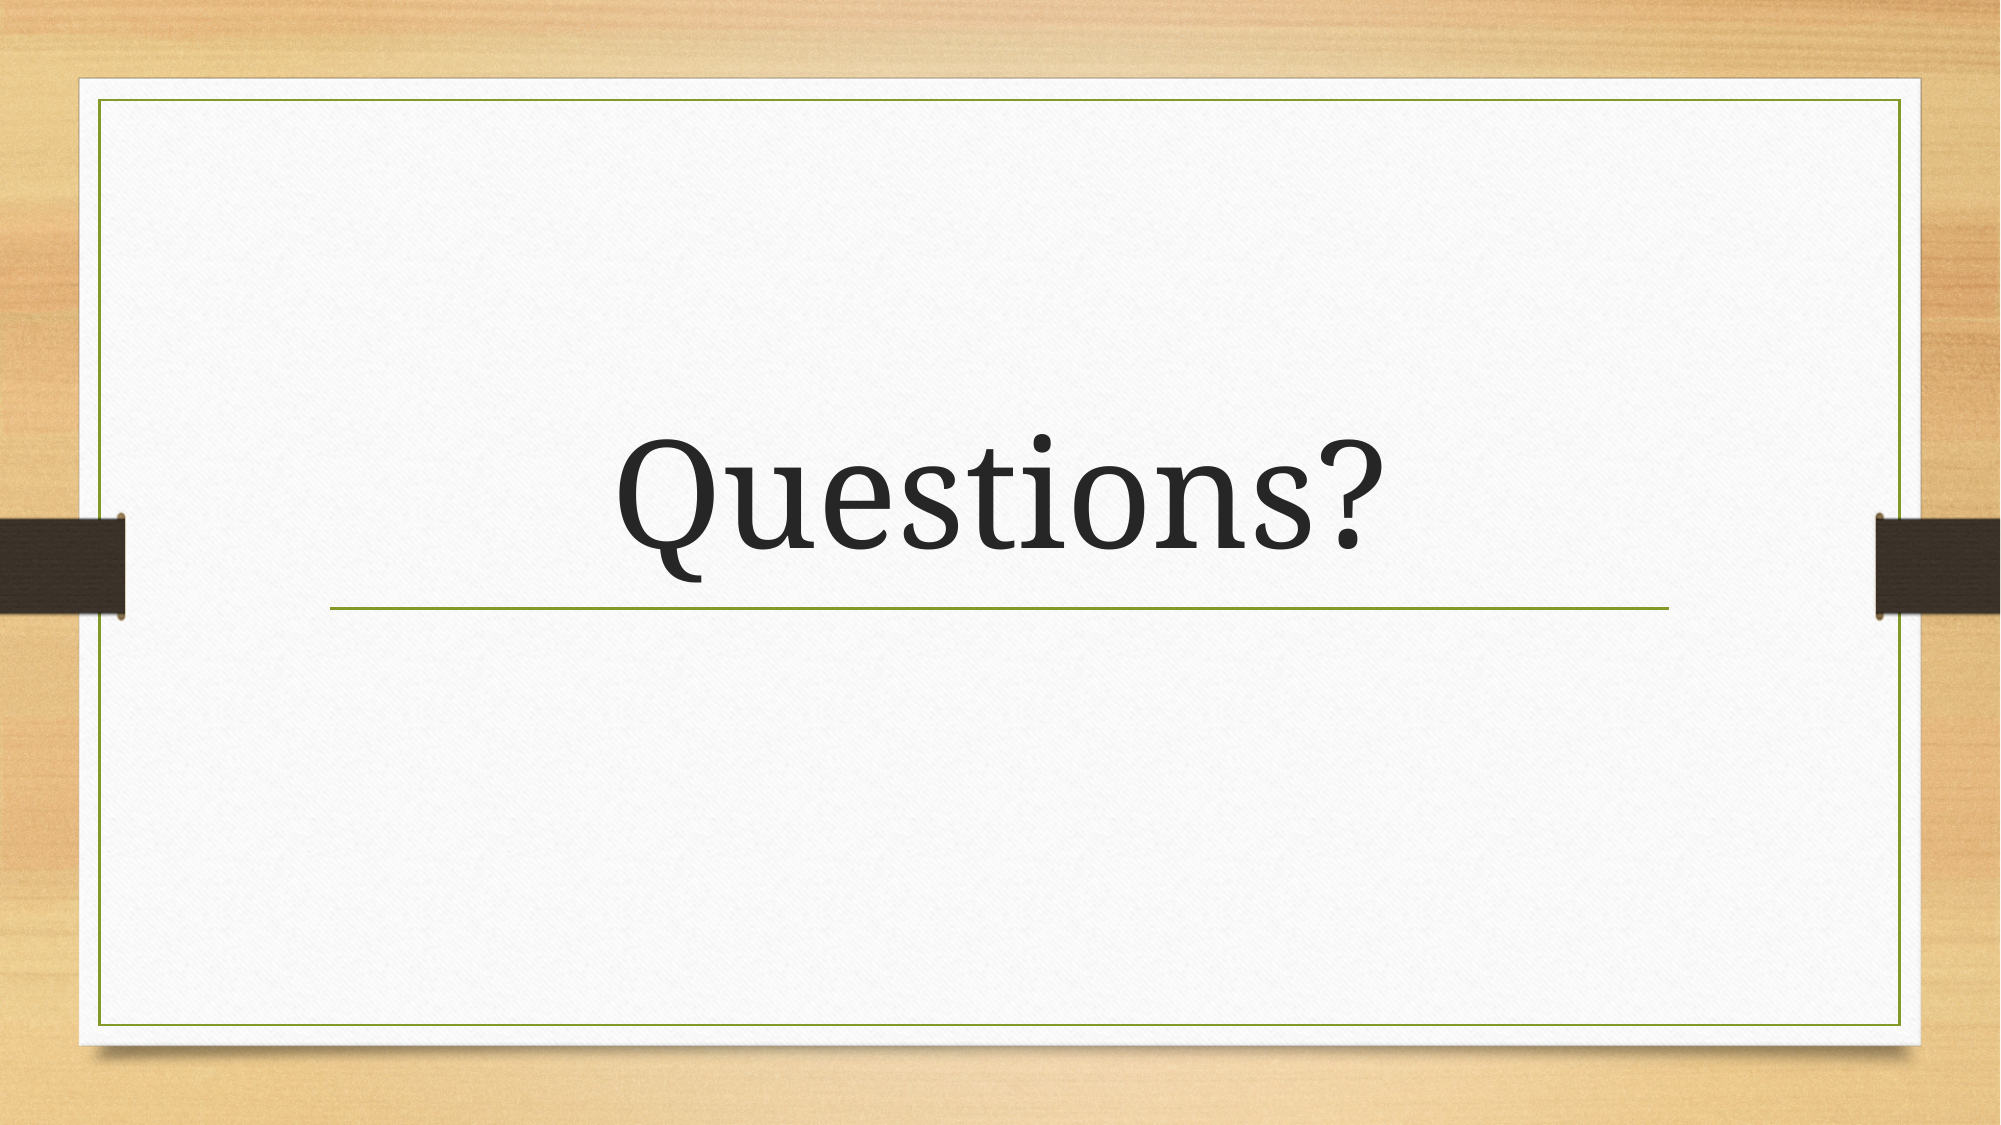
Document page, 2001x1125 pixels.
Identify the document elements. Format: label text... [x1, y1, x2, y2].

title Questions? [330, 287, 1669, 587]
picture [0, 0, 2001, 1125]
